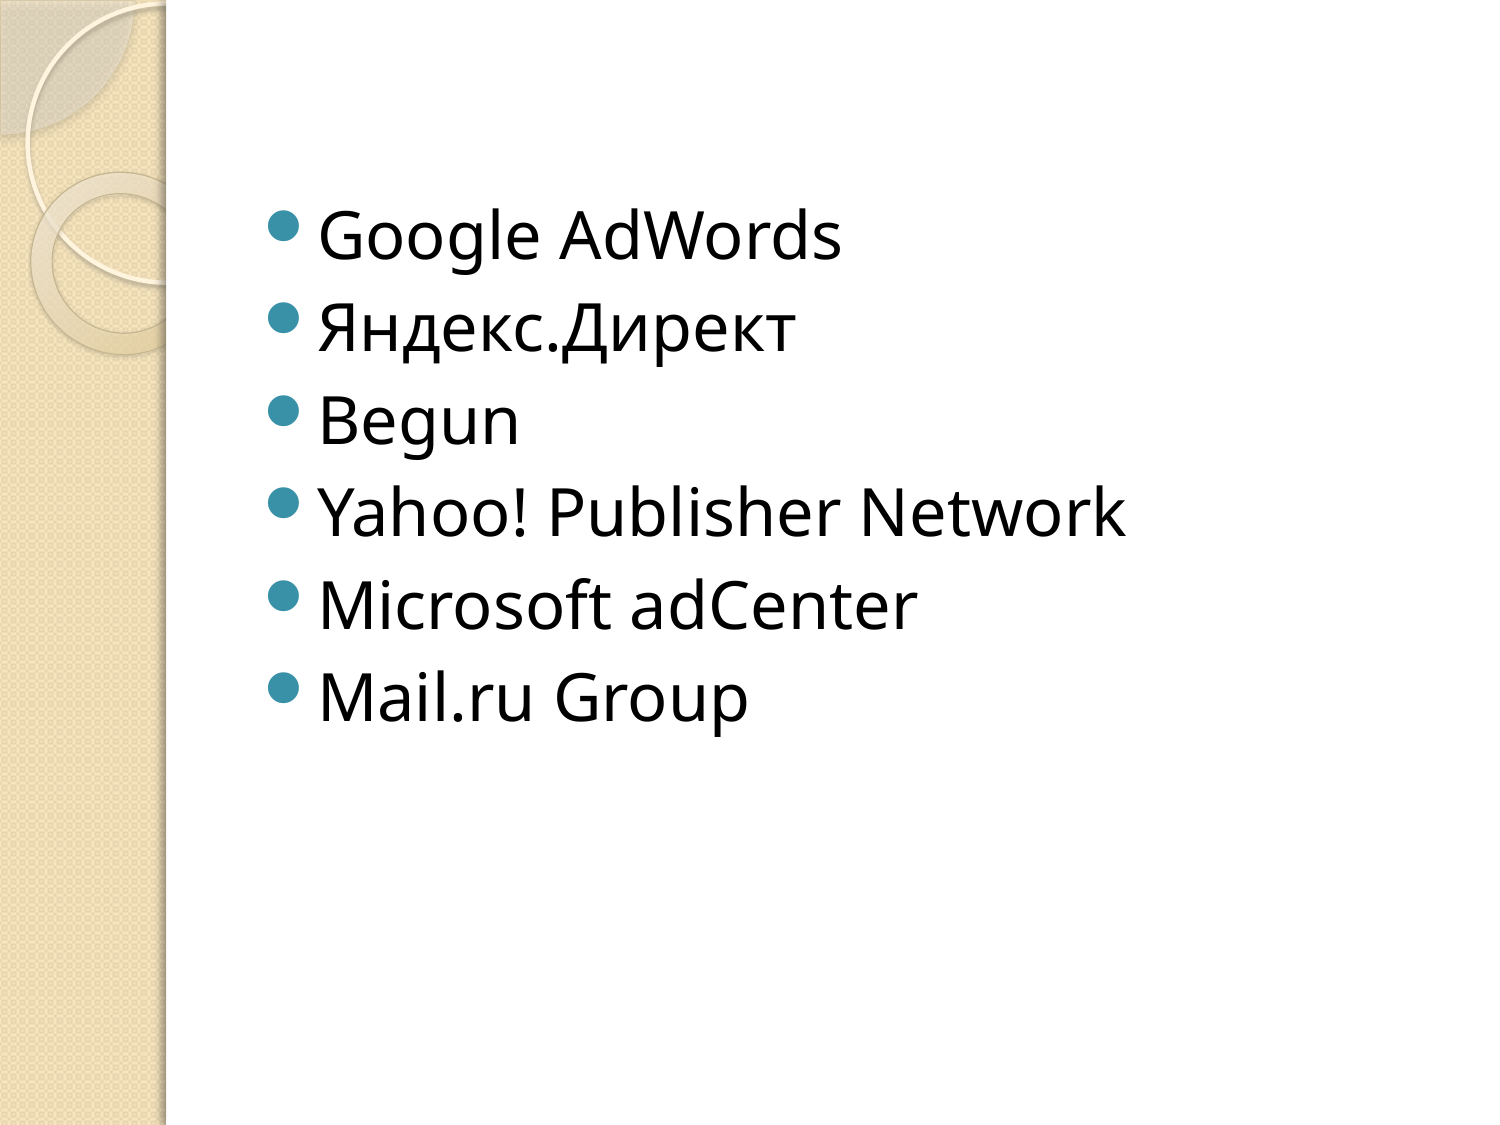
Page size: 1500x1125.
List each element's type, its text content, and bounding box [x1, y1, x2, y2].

list Google AdWords Яндекс.Директ Begun Yahoo! Publisher Network Microsoft adCenter Mail.ru Group [235, 185, 1466, 973]
